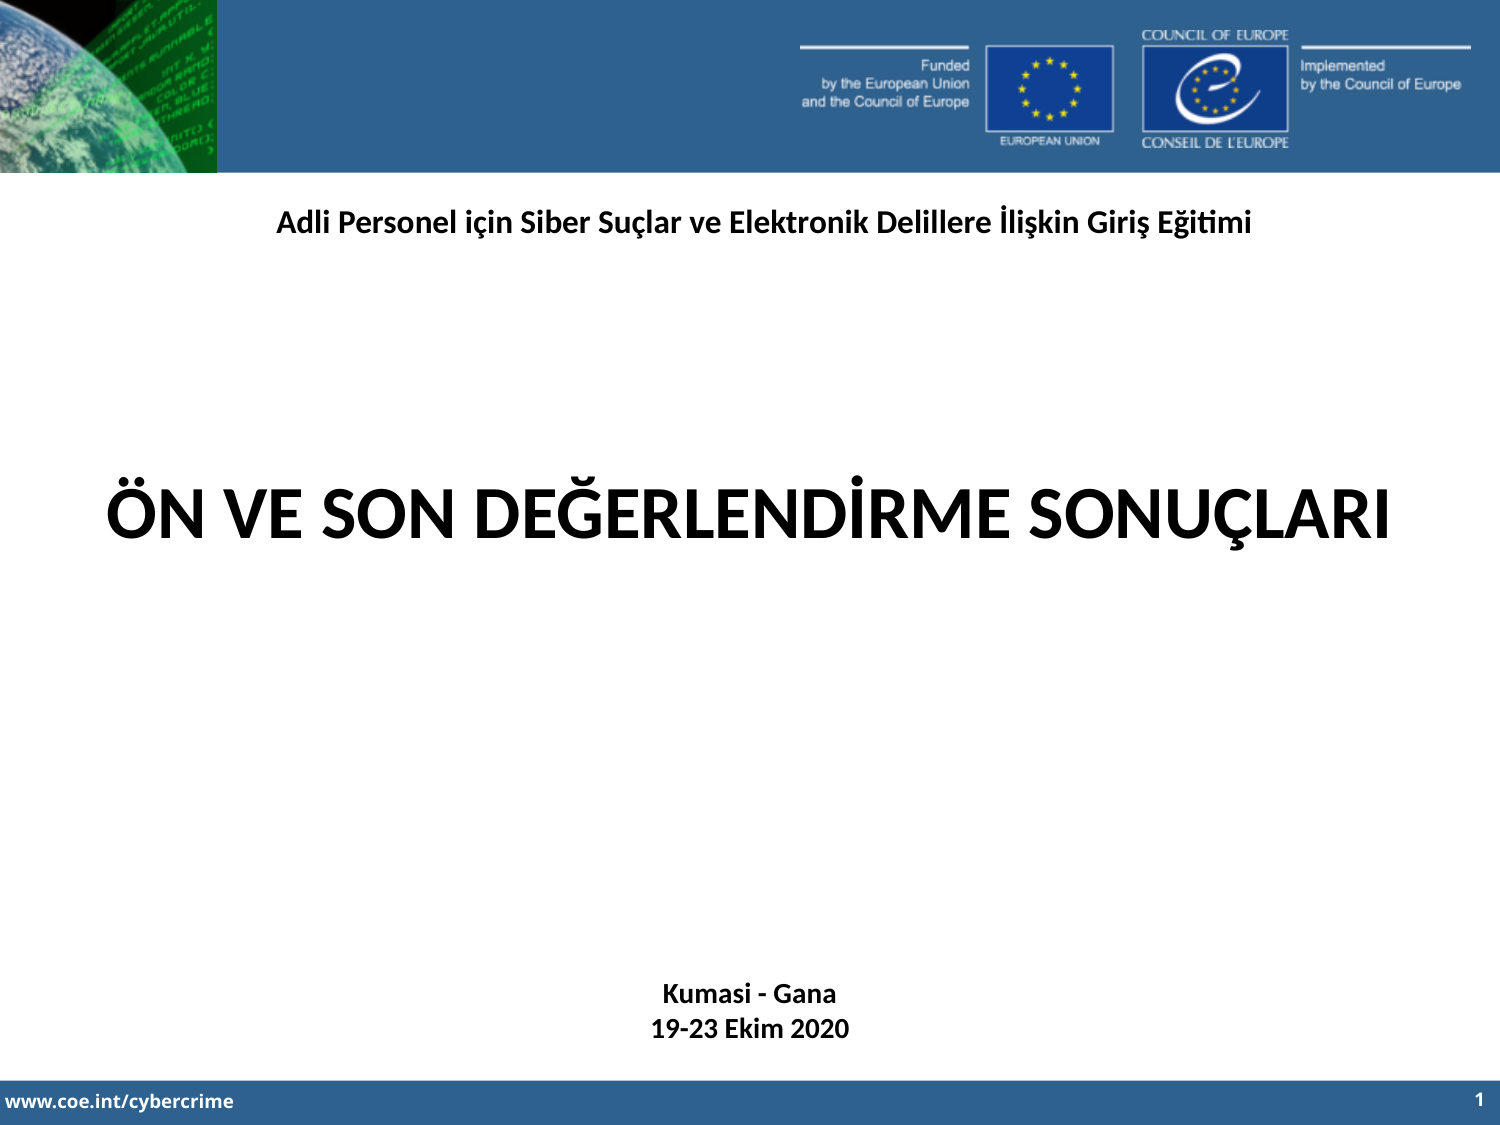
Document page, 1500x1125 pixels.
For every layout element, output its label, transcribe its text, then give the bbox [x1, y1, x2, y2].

text_box ÖN VE SON DEĞERLENDİRME SONUÇLARI [44, 456, 1456, 562]
picture [799, 30, 1471, 148]
text_box Kumasi - Gana 19-23 Ekim 2020 [311, 966, 1189, 1052]
text_box Adli Personel için Siber Suçlar ve Elektronik Delillere İlişkin Giriş Eğitimi [59, 193, 1471, 248]
picture [0, 1, 217, 173]
